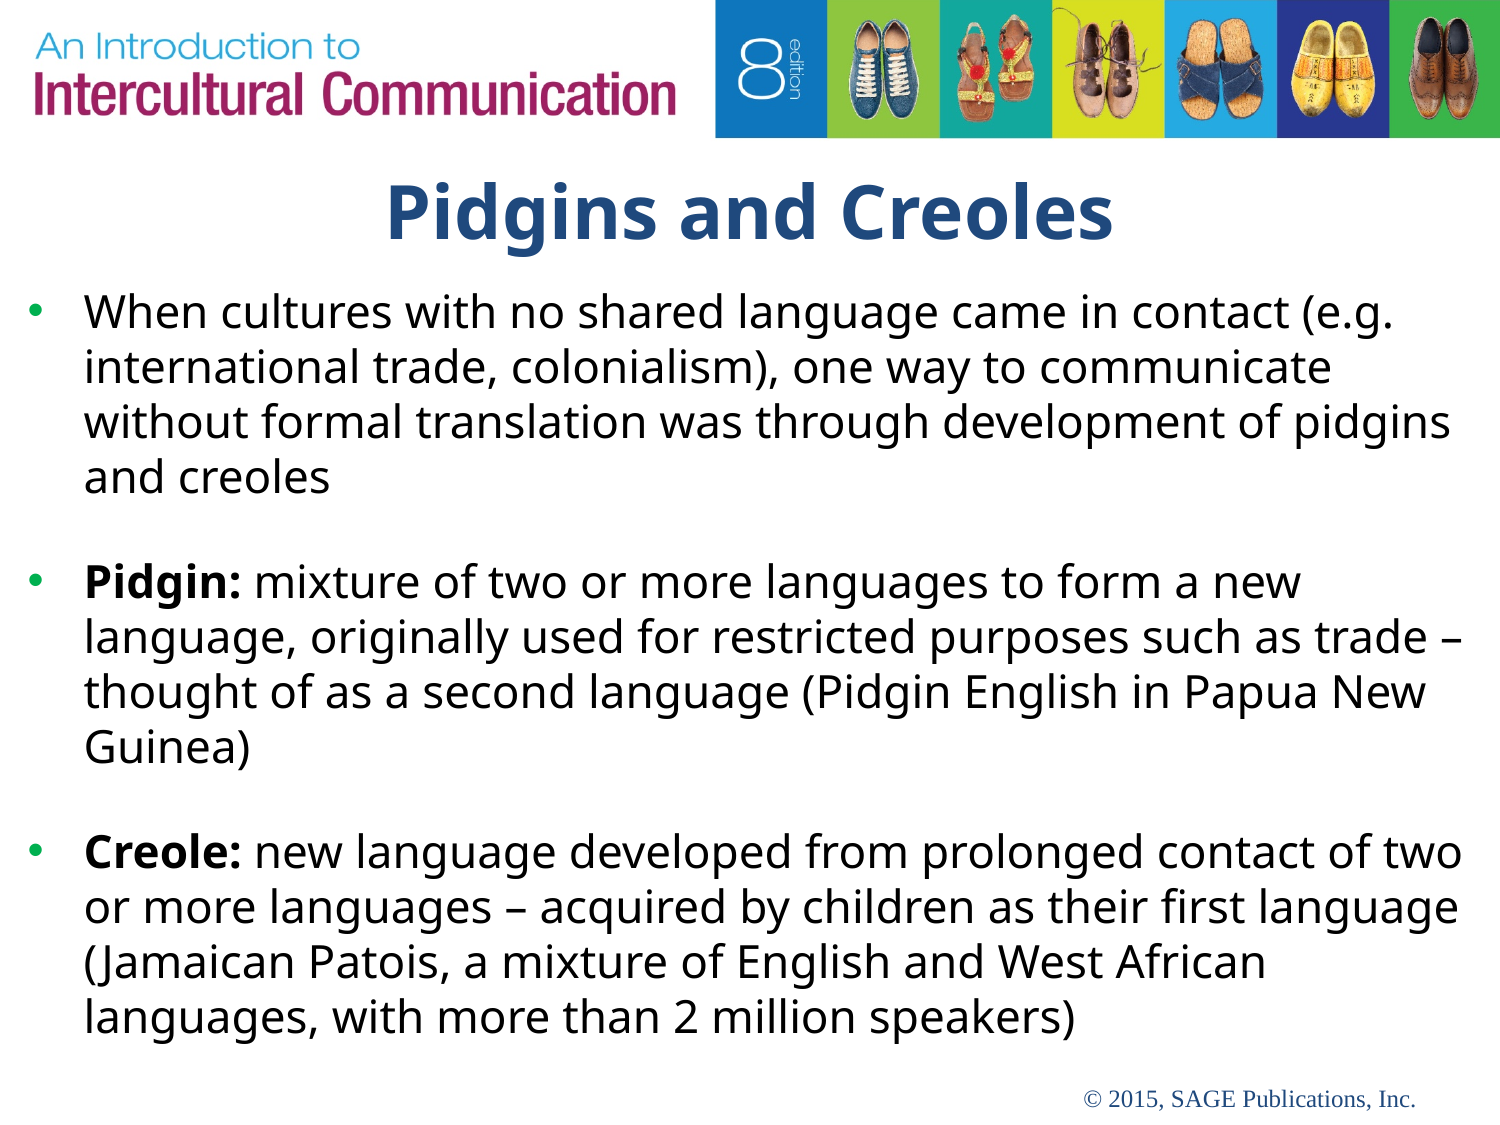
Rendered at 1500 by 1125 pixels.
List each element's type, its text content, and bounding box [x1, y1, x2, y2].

title Pidgins and Creoles [0, 149, 1500, 271]
picture [0, 0, 1500, 149]
picture [0, 271, 1500, 1125]
text_box © 2015, SAGE Publications, Inc. [1012, 1067, 1488, 1125]
list When cultures with no shared language came in contact (e.g. international trade, colonialism), one way to communicate without formal translation was through development of pidgins and creoles Pidgin: mixture of two or more languages to form a new language, originally used for restricted purposes such as trade – thought of as a second language (Pidgin English in Papua New Guinea) Creole: new language developed from prolonged contact of two or more languages – acquired by children as their first language (Jamaican Patois, a mixture of English and West African languages, with more than 2 million speakers) [12, 275, 1500, 1125]
